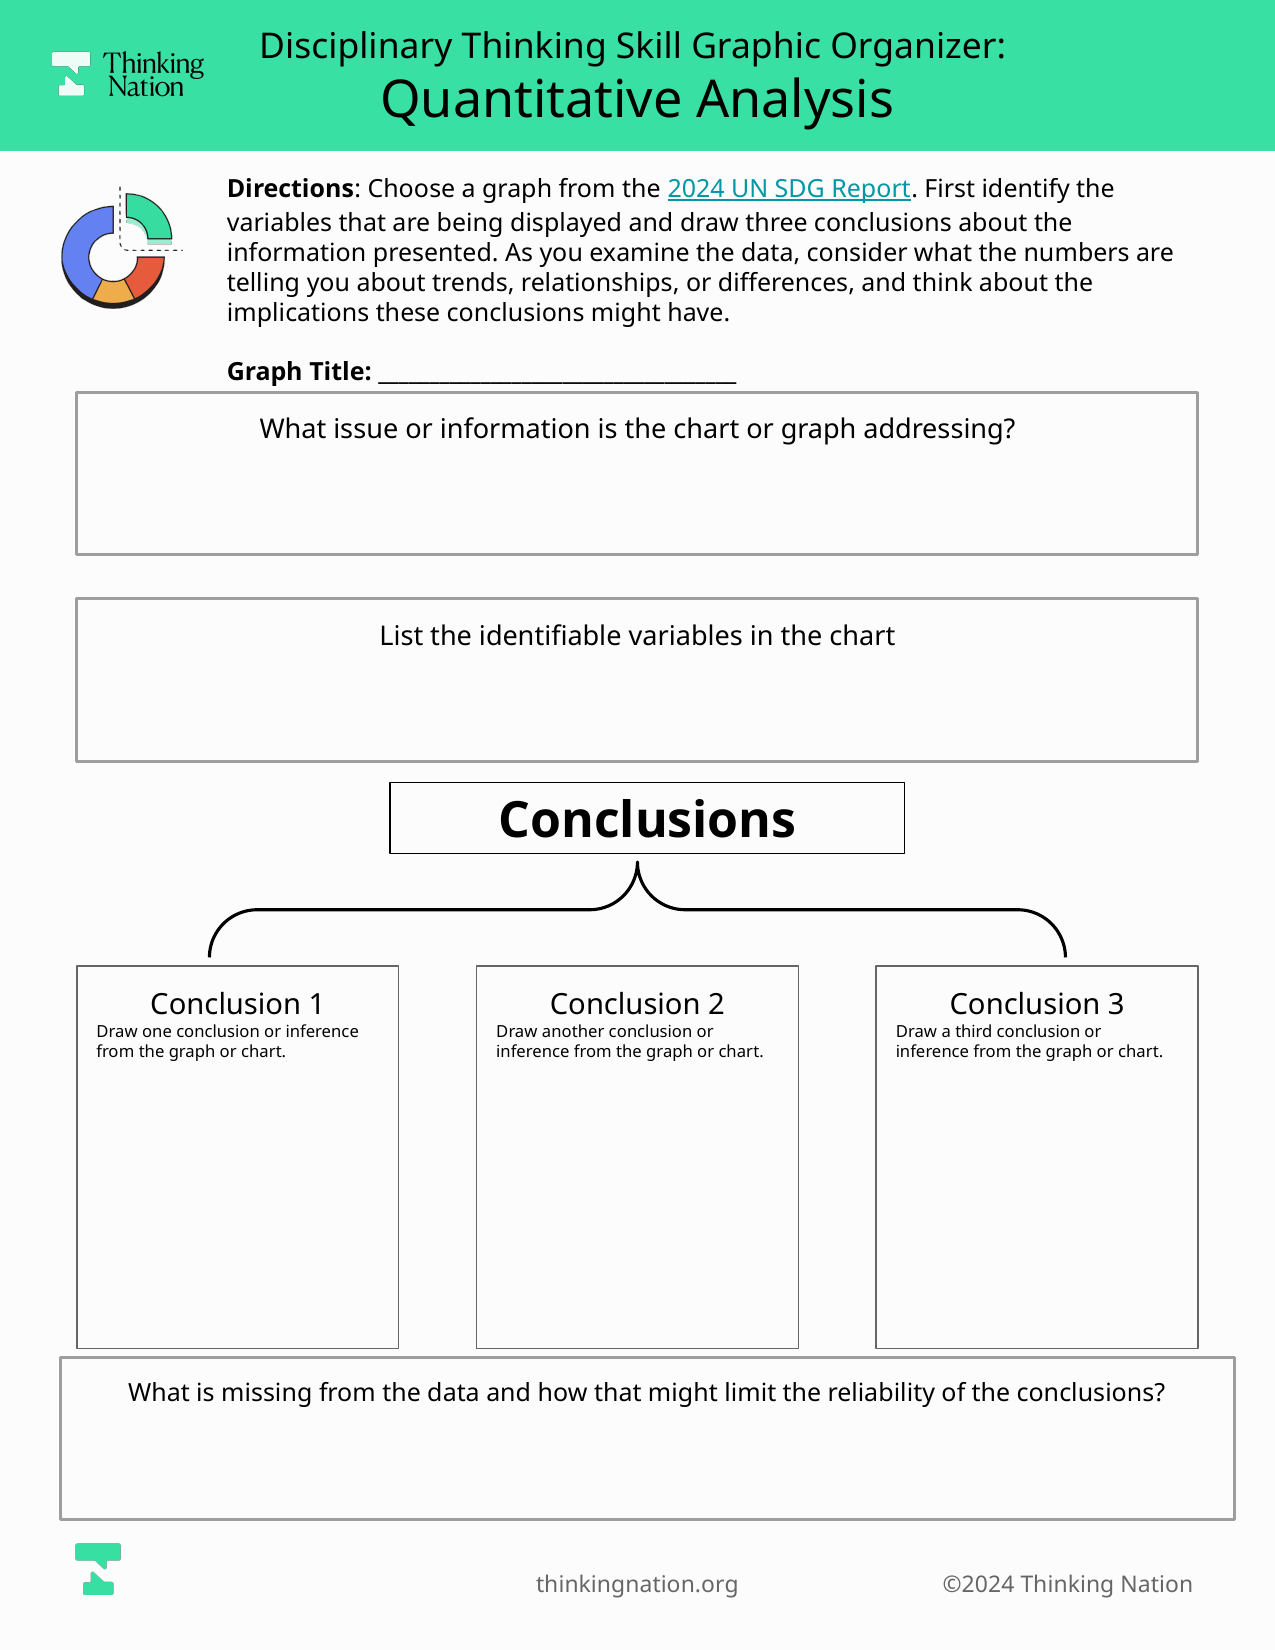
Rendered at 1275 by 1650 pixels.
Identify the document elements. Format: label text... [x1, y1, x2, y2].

text_box ©2024 Thinking Nation [907, 1553, 1210, 1605]
text_box What issue or information is the chart or graph addressing? [76, 392, 1198, 555]
picture [62, 1533, 134, 1605]
text_box [209, 862, 1066, 958]
text_box Conclusion 2 Draw another conclusion or inference from the graph or chart. [476, 966, 799, 1349]
text_box What is missing from the data and how that might limit the reliability of the conclusions? [60, 1357, 1235, 1520]
text_box Disciplinary Thinking Skill Graphic Organizer: Quantitative Analysis [0, 0, 1275, 151]
text_box List the identifiable variables in the chart [76, 598, 1198, 762]
text_box Conclusion 3 Draw a third conclusion or inference from the graph or chart. [876, 966, 1198, 1349]
text_box thinkingnation.org [486, 1553, 789, 1605]
picture [35, 37, 210, 110]
text_box Conclusions [390, 782, 905, 854]
picture [40, 165, 204, 329]
text_box Conclusion 1 Draw one conclusion or inference from the graph or chart. [76, 966, 399, 1349]
text_box Directions: Choose a graph from the 2024 UN SDG Report. First identify the variables that are being displayed and draw three conclusions about the information presented. As you examine the data, consider what the numbers are telling you about trends, relationships, or differences, and think about the implications these conclusions might have. Graph Title: ___________________________________ [208, 153, 1218, 361]
